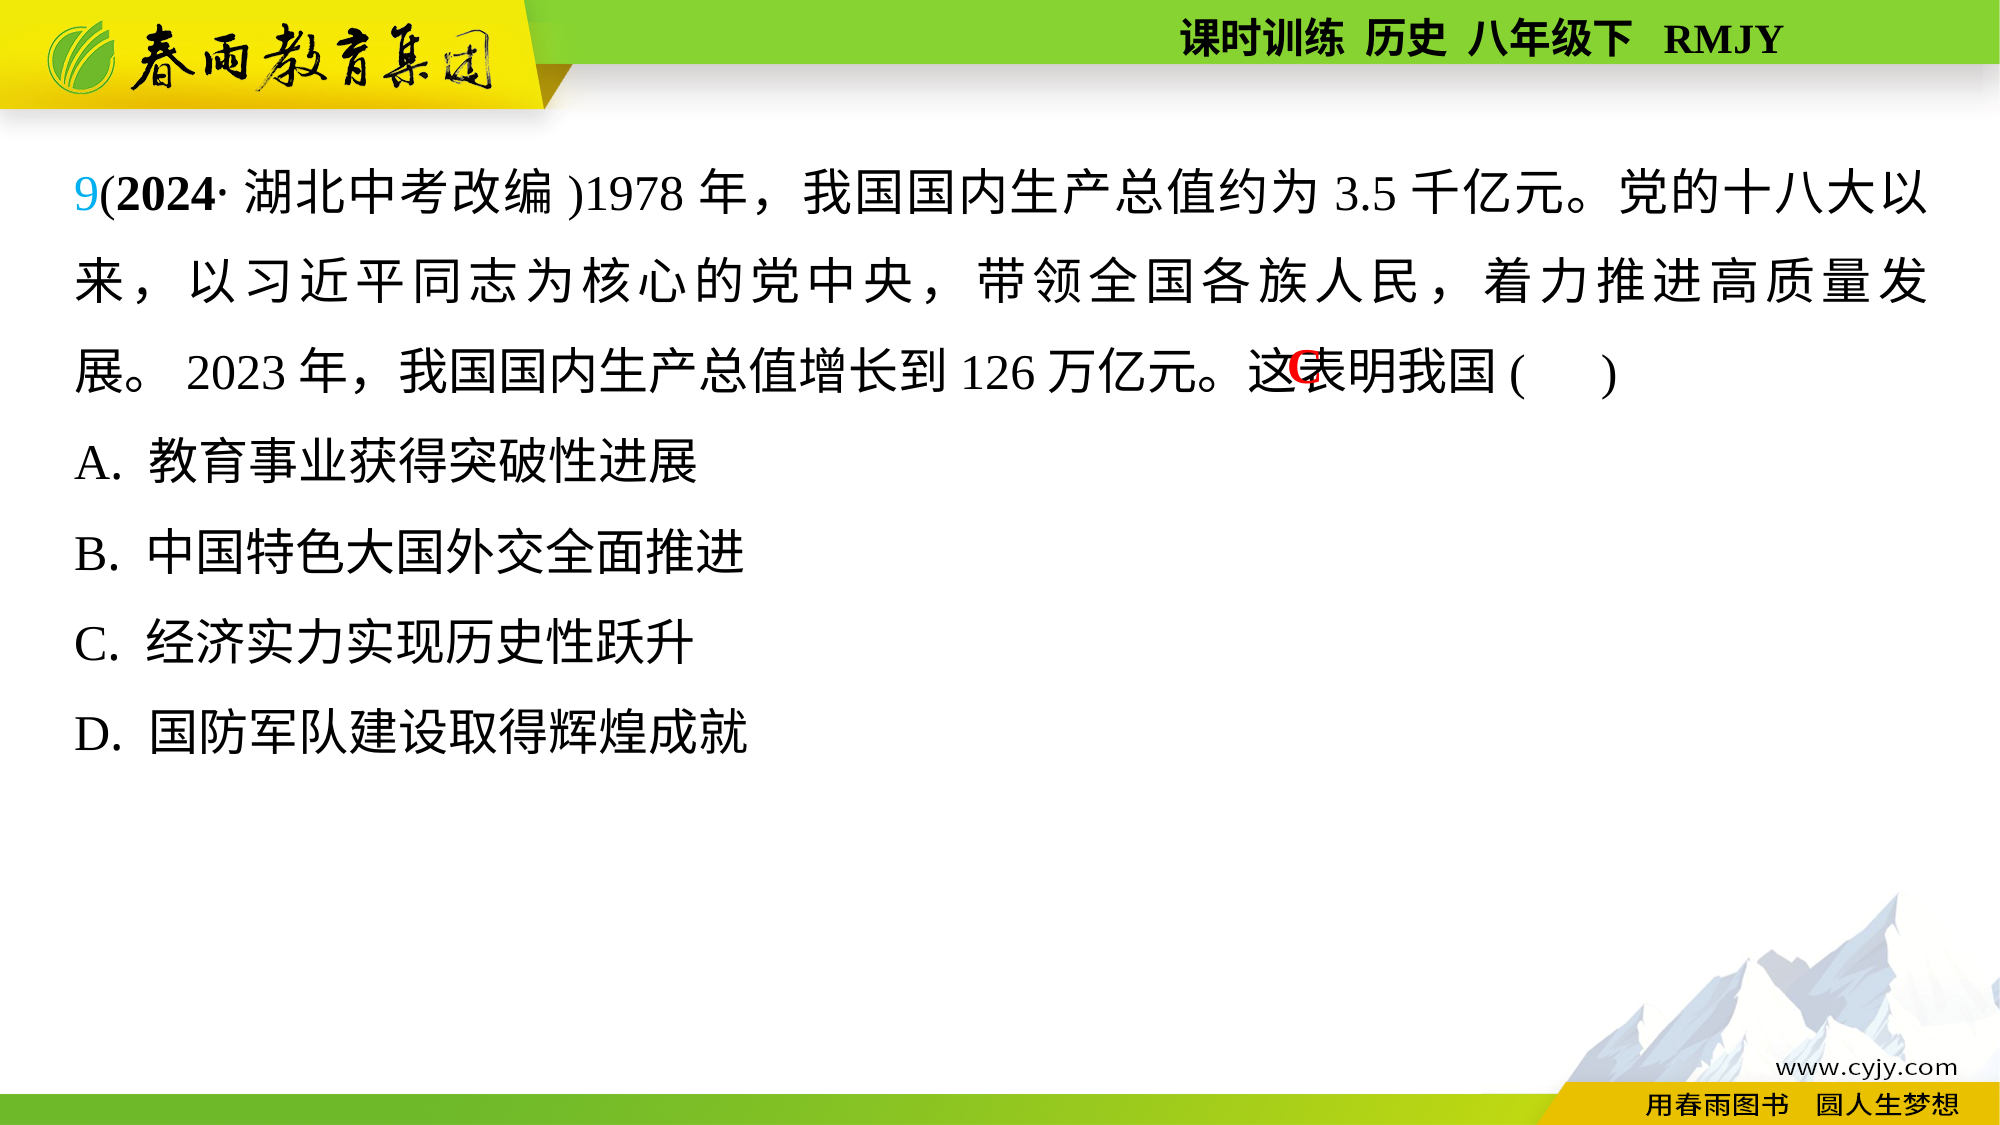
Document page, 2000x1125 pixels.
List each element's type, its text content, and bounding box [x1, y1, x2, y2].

text_box C [1272, 326, 1338, 401]
picture [0, 0, 2000, 1125]
list 9(2024·湖北中考改编)1978年，我国国内生产总值约为3.5千亿元。党的十八大以来，以习近平同志为核心的党中央，带领全国各族人民，着力推进高质量发展。2023年，我国国内生产总值增长到126万亿元。这表明我国( ) A. 教育事业获得突破性进展 B. 中国特色大国外交全面推进 C. 经济实力实现历史性跃升 D. 国防军队建设取得辉煌成就 [59, 122, 1944, 763]
